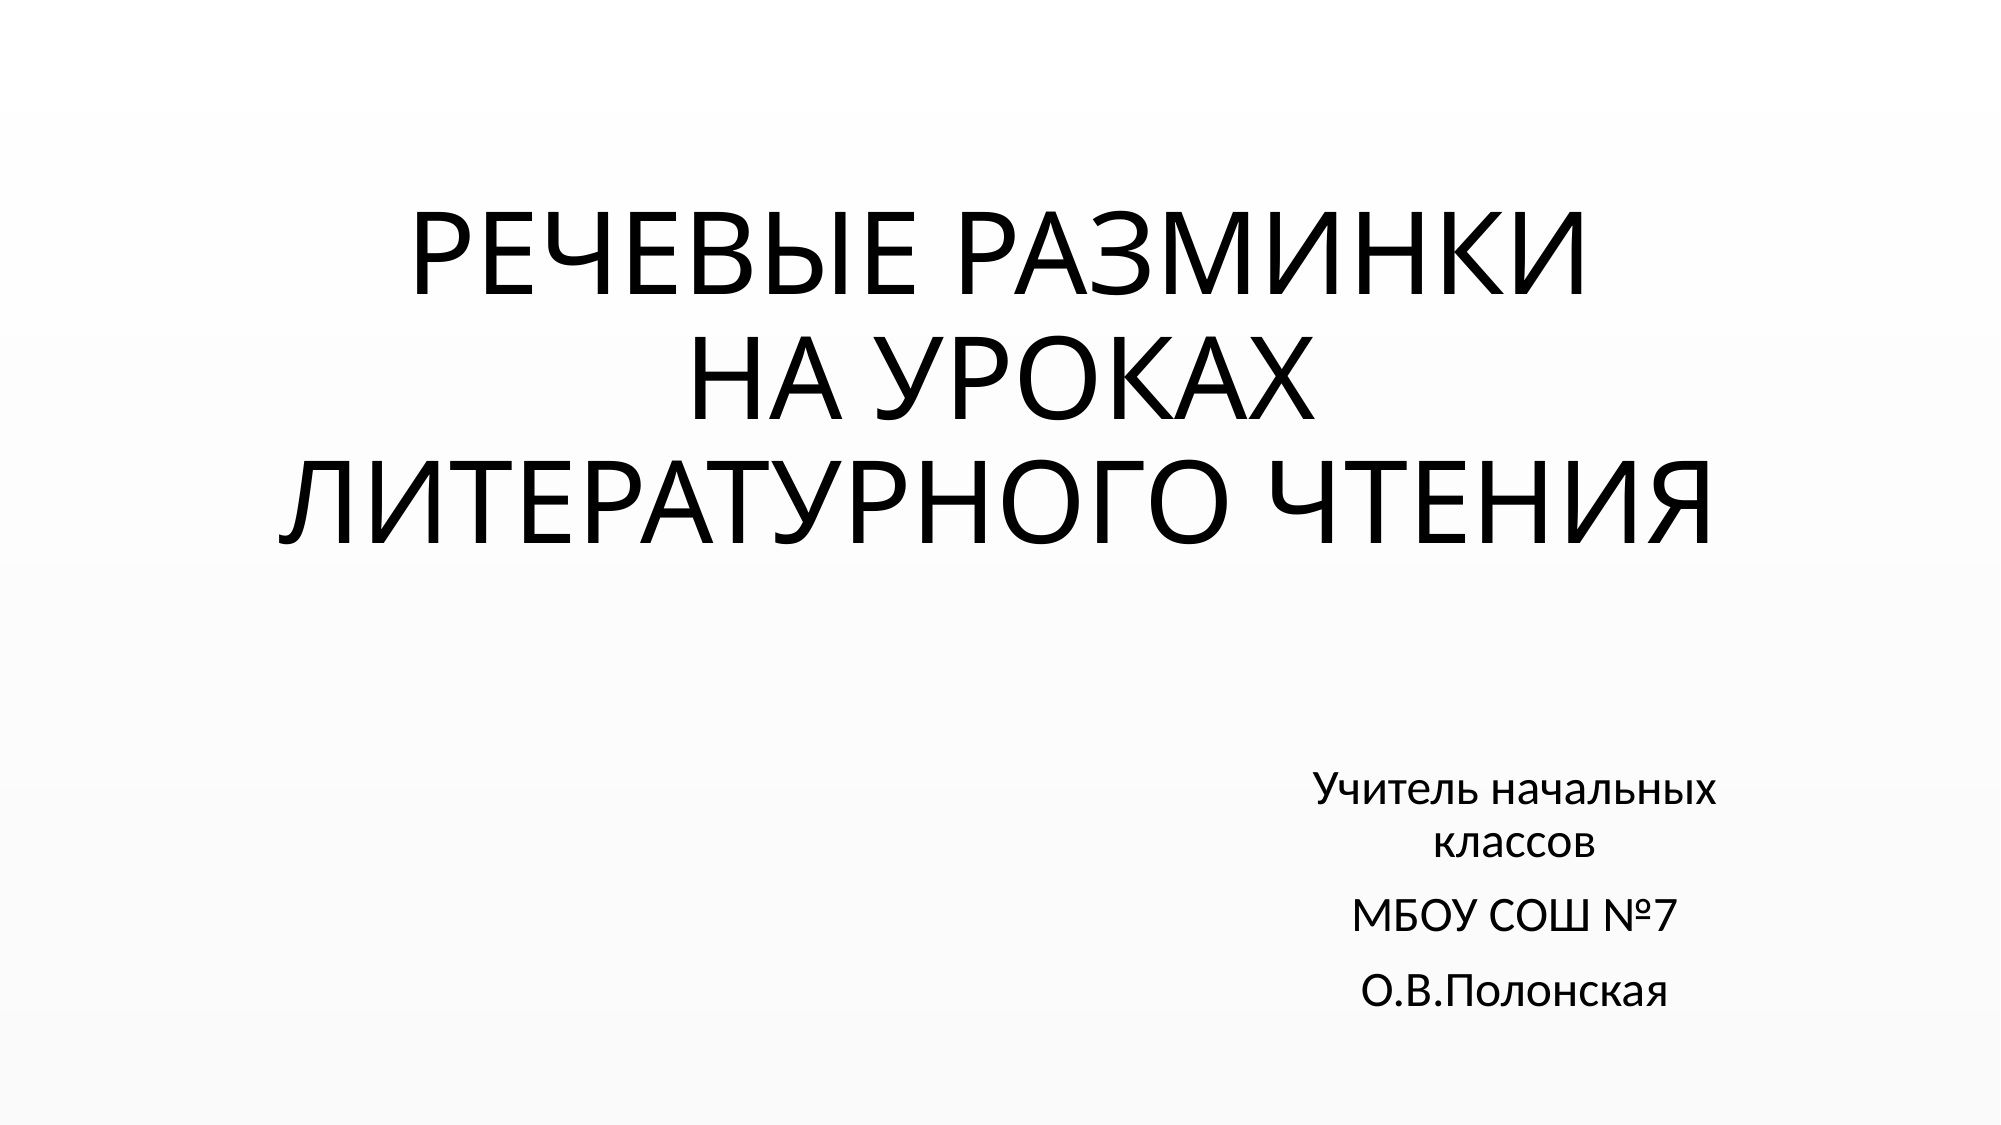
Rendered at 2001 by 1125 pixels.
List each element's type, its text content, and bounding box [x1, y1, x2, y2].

subtitle Учитель начальных классов МБОУ СОШ №7 О.В.Полонская [1245, 754, 1785, 1026]
title РЕЧЕВЫЕ РАЗМИНКИ НА УРОКАХ ЛИТЕРАТУРНОГО ЧТЕНИЯ [249, 184, 1750, 576]
